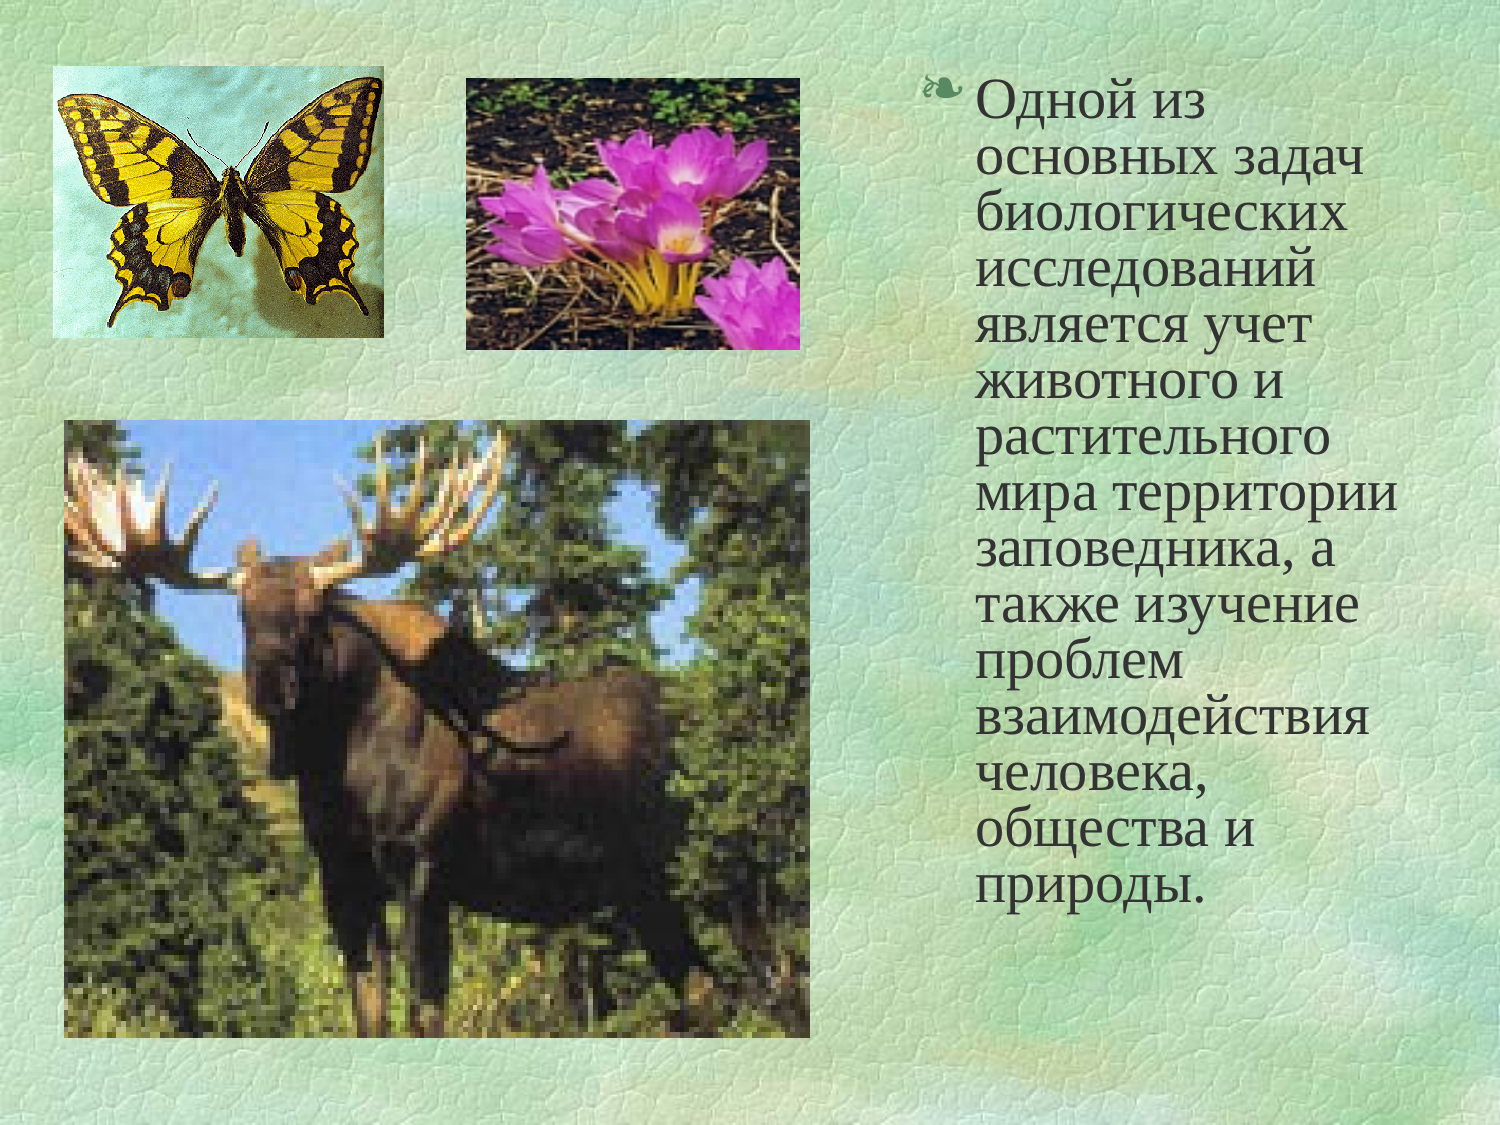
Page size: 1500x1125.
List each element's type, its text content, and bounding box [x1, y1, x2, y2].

picture [0, 0, 1500, 1125]
list Одной из основных задач биологических исследований является учет животного и растительного мира территории заповедника, а также изучение проблем взаимодействия человека, общества и природы. [903, 66, 1426, 1055]
